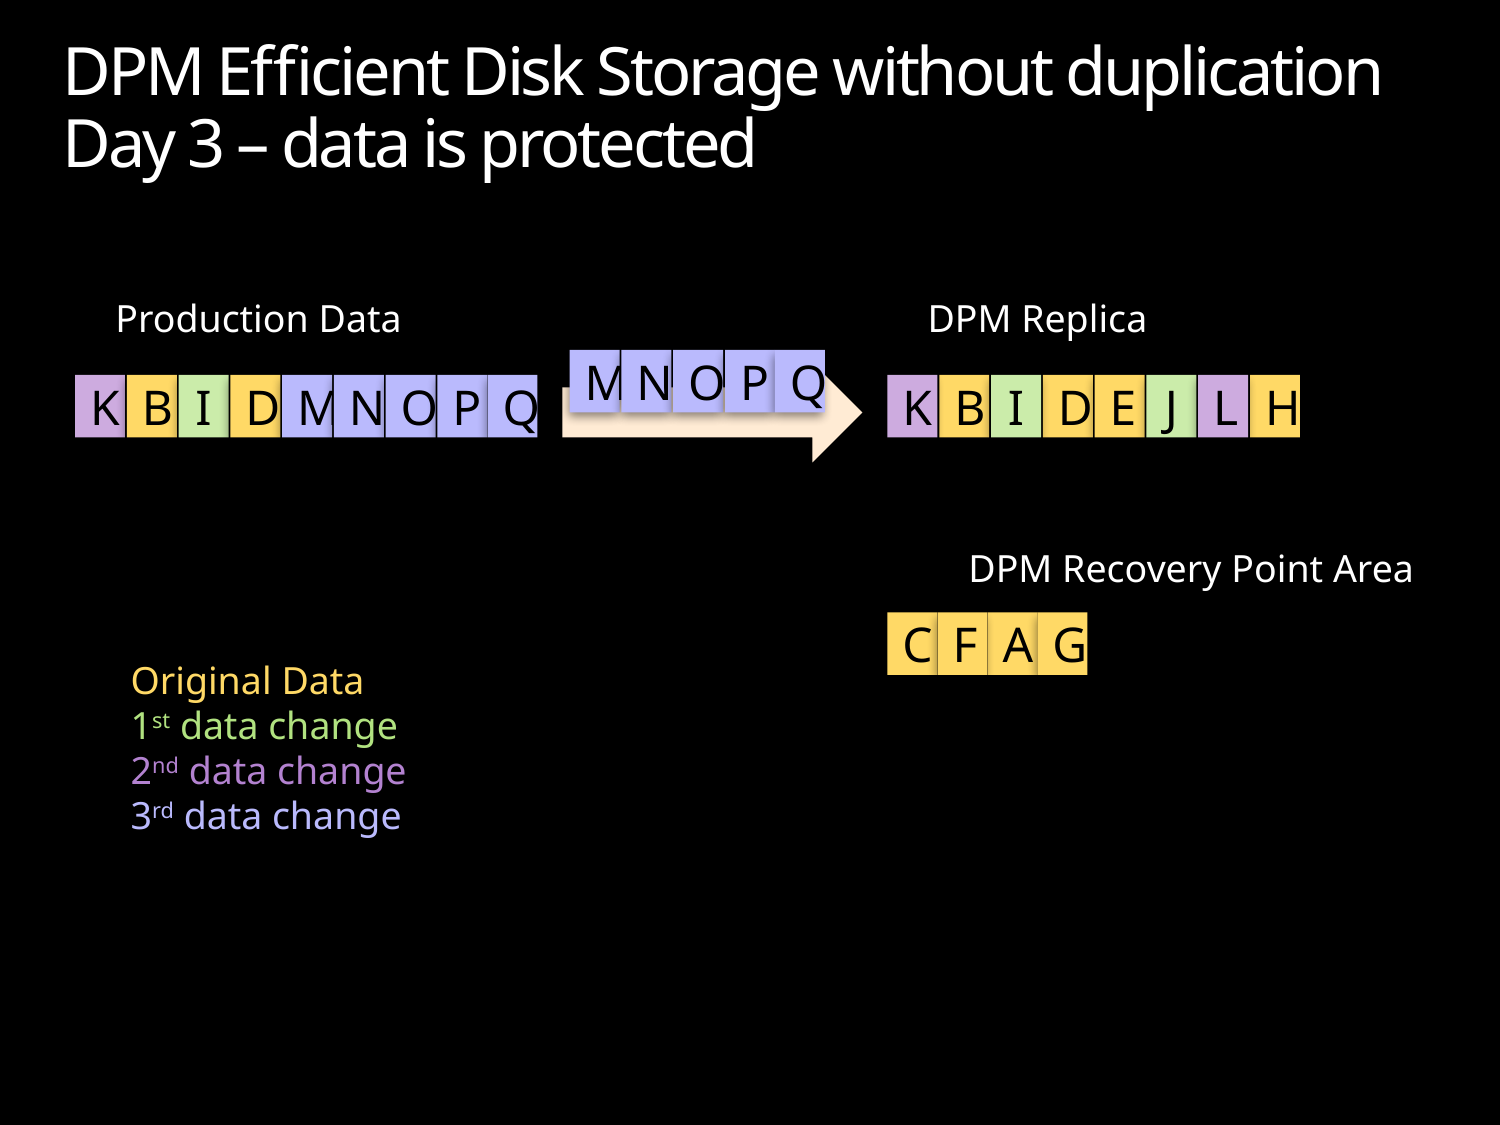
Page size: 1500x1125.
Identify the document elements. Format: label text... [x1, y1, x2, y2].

text_box L [1198, 374, 1249, 438]
text_box I [178, 374, 229, 438]
text_box I [991, 374, 1042, 438]
text_box O [385, 374, 436, 438]
text_box G [1037, 612, 1088, 675]
text_box E [1094, 374, 1145, 438]
text_box P [725, 349, 774, 413]
text_box DPM Recovery Point Area [953, 537, 1430, 598]
text_box DPM Replica [912, 287, 1163, 348]
text_box M [569, 349, 620, 413]
text_box [562, 381, 863, 463]
title DPM Efficient Disk Storage without duplication Day 3 – data is protected [62, 37, 1438, 184]
text_box K [75, 374, 125, 438]
text_box B [939, 374, 990, 438]
text_box P [437, 374, 487, 438]
text_box F [937, 612, 988, 675]
text_box J [1146, 374, 1197, 438]
text_box Production Data [100, 287, 417, 348]
text_box B [126, 374, 177, 438]
text_box C [887, 612, 937, 675]
text_box K [887, 374, 938, 438]
text_box Q [487, 374, 538, 438]
text_box H [1250, 374, 1300, 438]
text_box O [673, 349, 724, 413]
text_box Q [774, 349, 825, 413]
text_box M [282, 374, 333, 438]
text_box Original Data 1st data change 2nd data change 3rd data change [115, 649, 422, 845]
text_box D [1042, 374, 1093, 438]
text_box N [333, 374, 384, 438]
text_box N [621, 349, 672, 413]
text_box D [230, 374, 281, 438]
text_box A [988, 612, 1037, 675]
